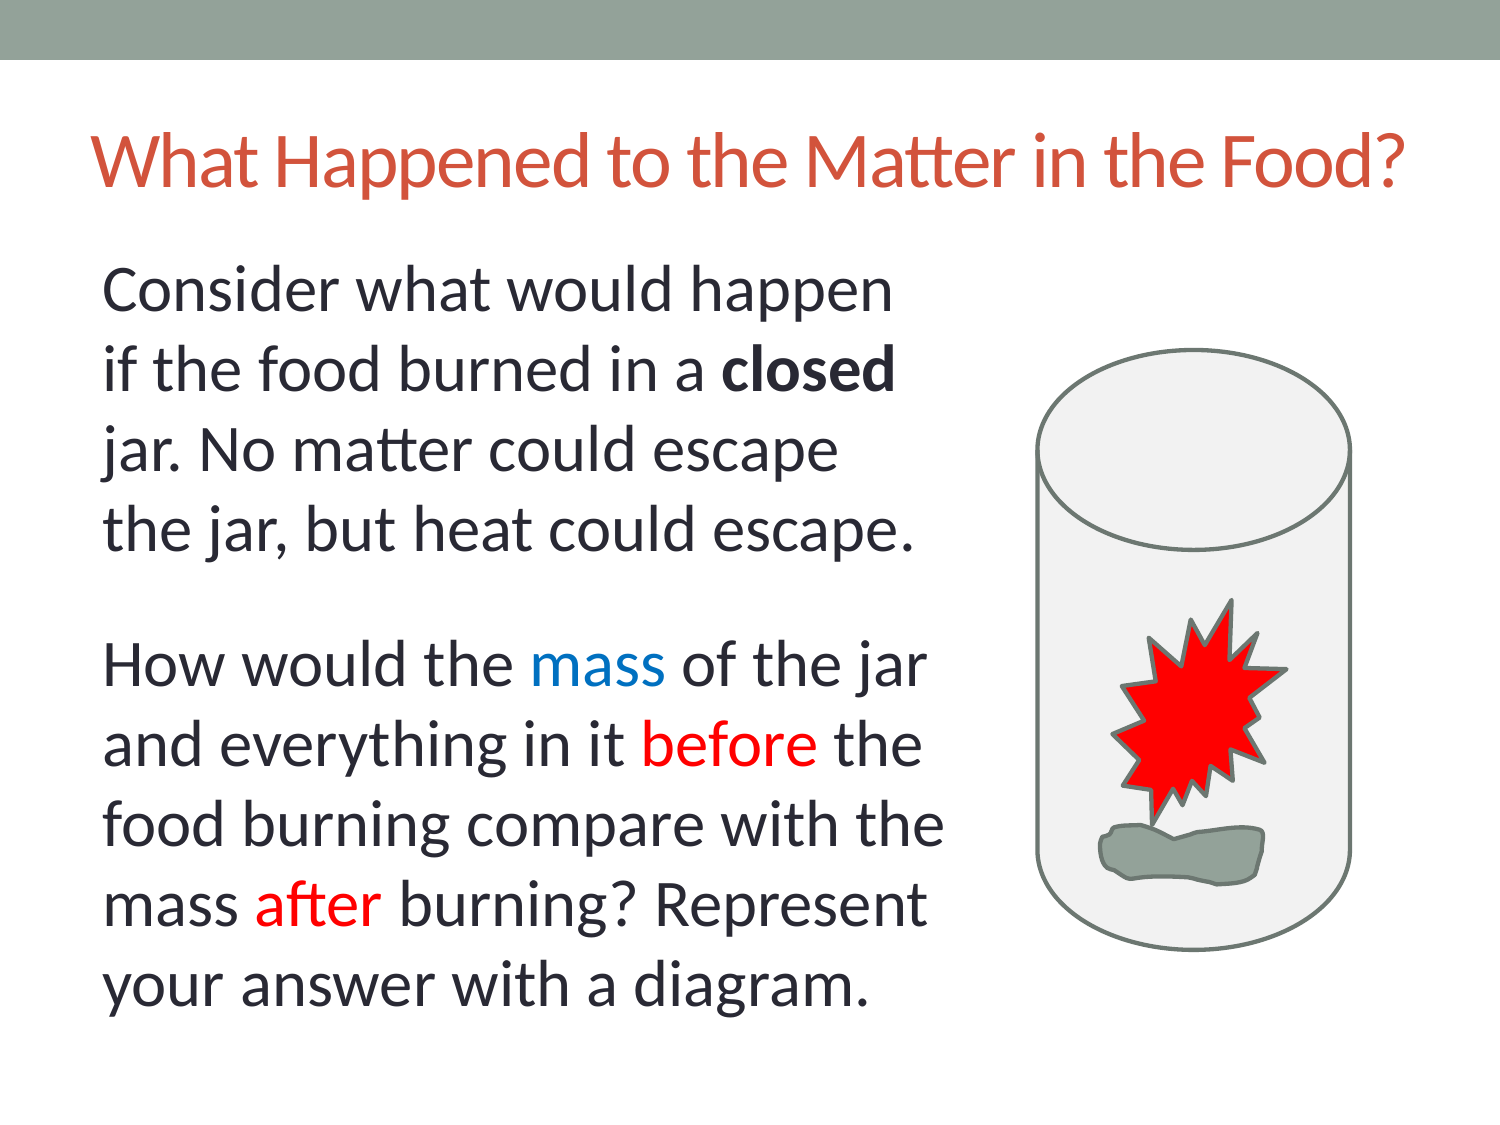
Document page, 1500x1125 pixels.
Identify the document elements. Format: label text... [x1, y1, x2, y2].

title What Happened to the Matter in the Food? [75, 75, 1425, 238]
text_box [1035, 347, 1353, 953]
text_box How would the mass of the jar and everything in it before the food burning compare with the mass after burning? Represent your answer with a diagram. [87, 612, 1025, 1027]
text_box [1097, 822, 1266, 887]
text_box Consider what would happen if the food burned in a closed jar. No matter could escape the jar, but heat could escape. [87, 237, 938, 573]
text_box [1110, 597, 1289, 826]
